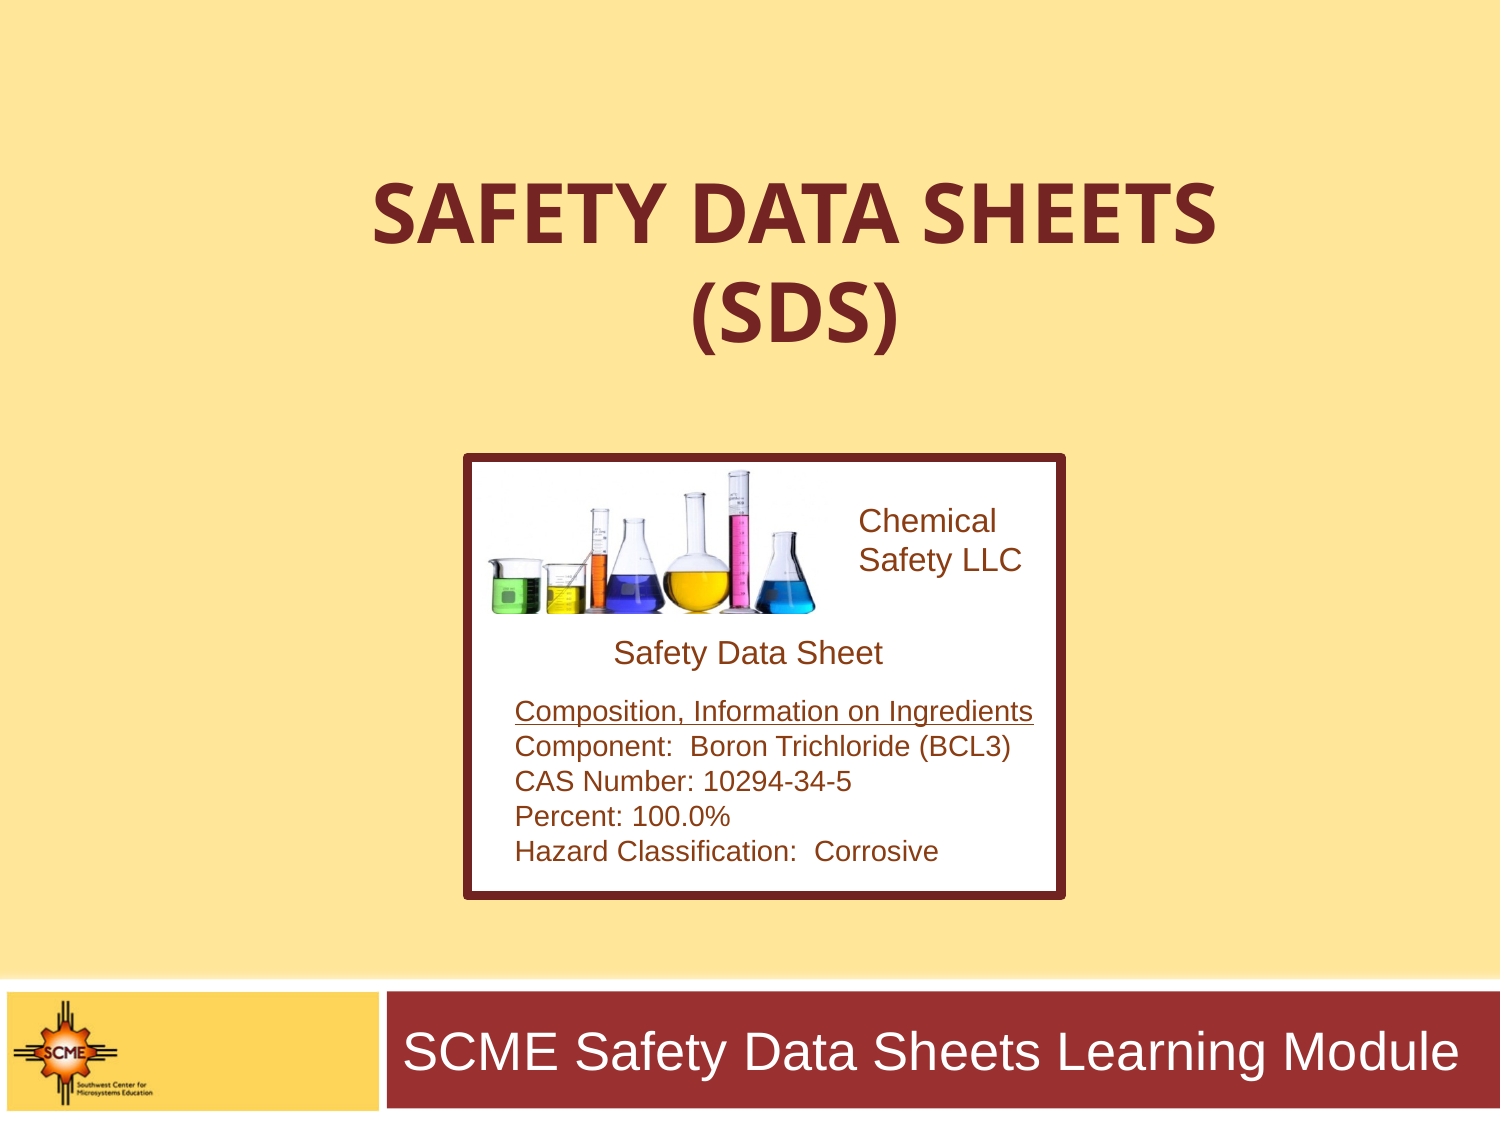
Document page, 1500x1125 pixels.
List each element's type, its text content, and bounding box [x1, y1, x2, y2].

picture [6, 991, 380, 1112]
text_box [466, 457, 1062, 897]
subtitle SCME Safety Data Sheets Learning Module [387, 992, 1488, 1105]
title Safety Data Sheets (SDS) [264, 67, 1327, 368]
